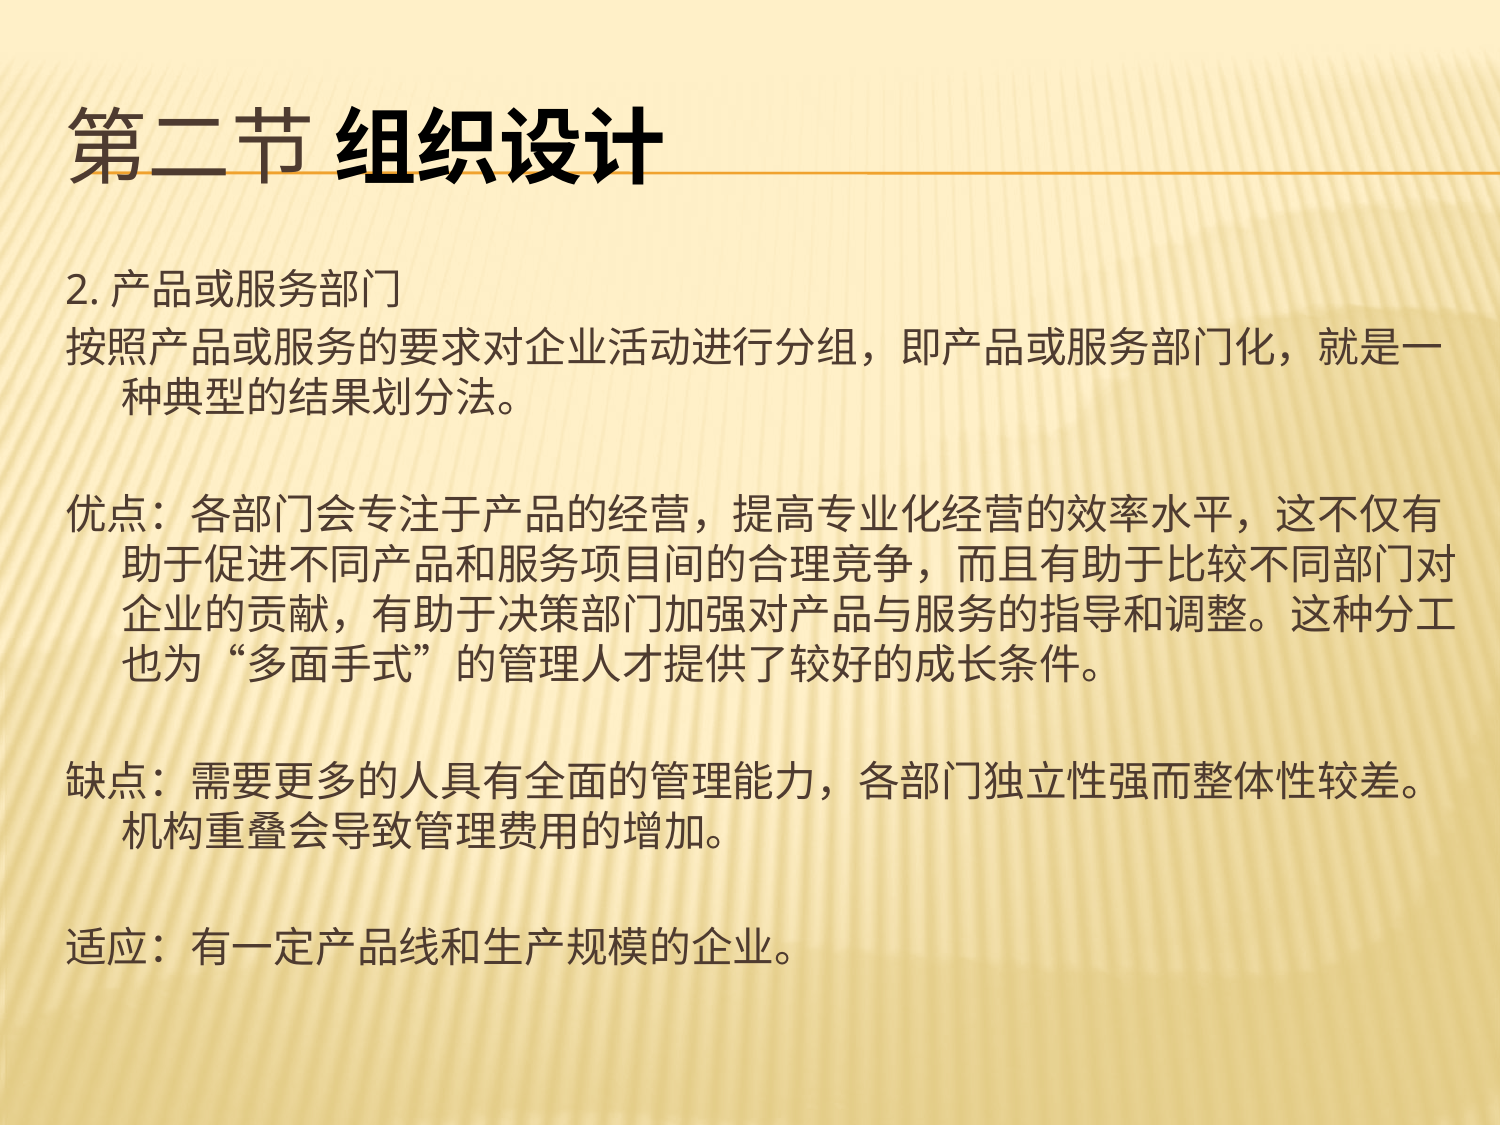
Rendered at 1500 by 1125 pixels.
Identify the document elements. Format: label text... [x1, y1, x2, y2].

title 第二节 组织设计 [50, 75, 1475, 213]
list 2.产品或服务部门 按照产品或服务的要求对企业活动进行分组，即产品或服务部门化，就是一种典型的结果划分法。 优点：各部门会专注于产品的经营，提高专业化经营的效率水平，这不仅有助于促进不同产品和服务项目间的合理竞争，而且有助于比较不同部门对企业的贡献，有助于决策部门加强对产品与服务的指导和调整。这种分工也为“多面手式”的管理人才提供了较好的成长条件。 缺点：需要更多的人具有全面的管理能力，各部门独立性强而整体性较差。机构重叠会导致管理费用的增加。 适应：有一定产品线和生产规模的企业。 [49, 254, 1476, 998]
